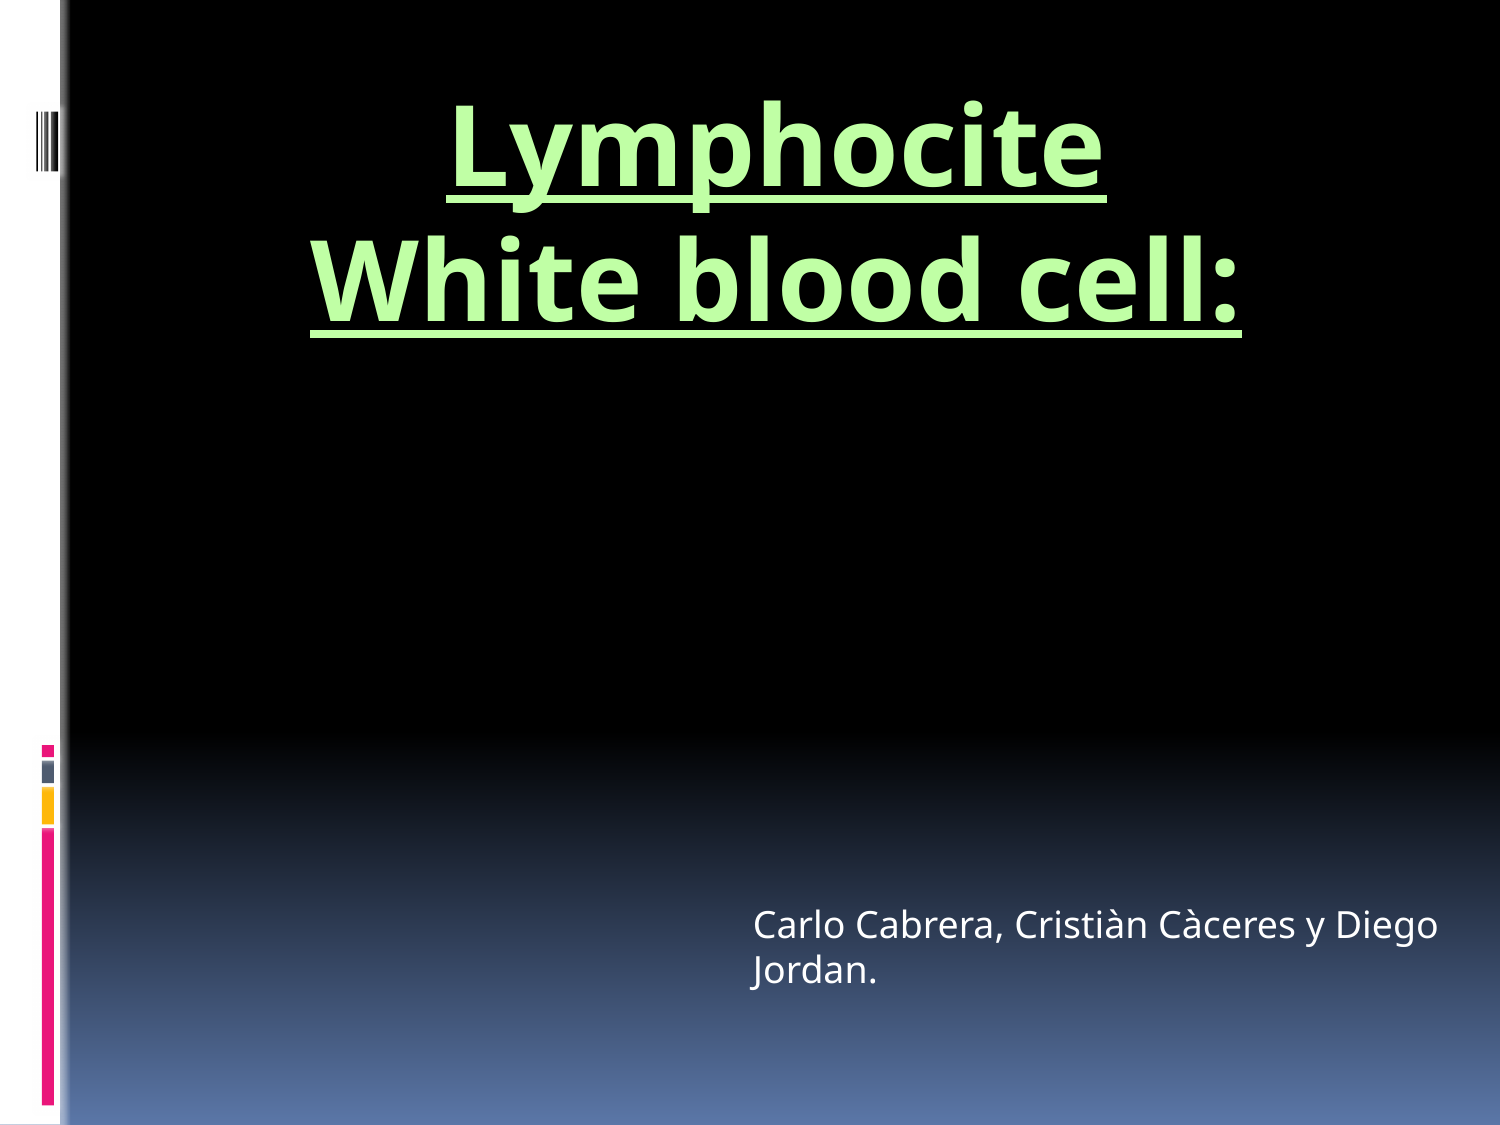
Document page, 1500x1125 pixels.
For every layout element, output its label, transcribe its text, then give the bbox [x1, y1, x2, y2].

text_box Carlo Cabrera, Cristiàn Càceres y Diego Jordan. [738, 893, 1500, 998]
text_box Lymphocite White blood cell: [295, 66, 1258, 352]
